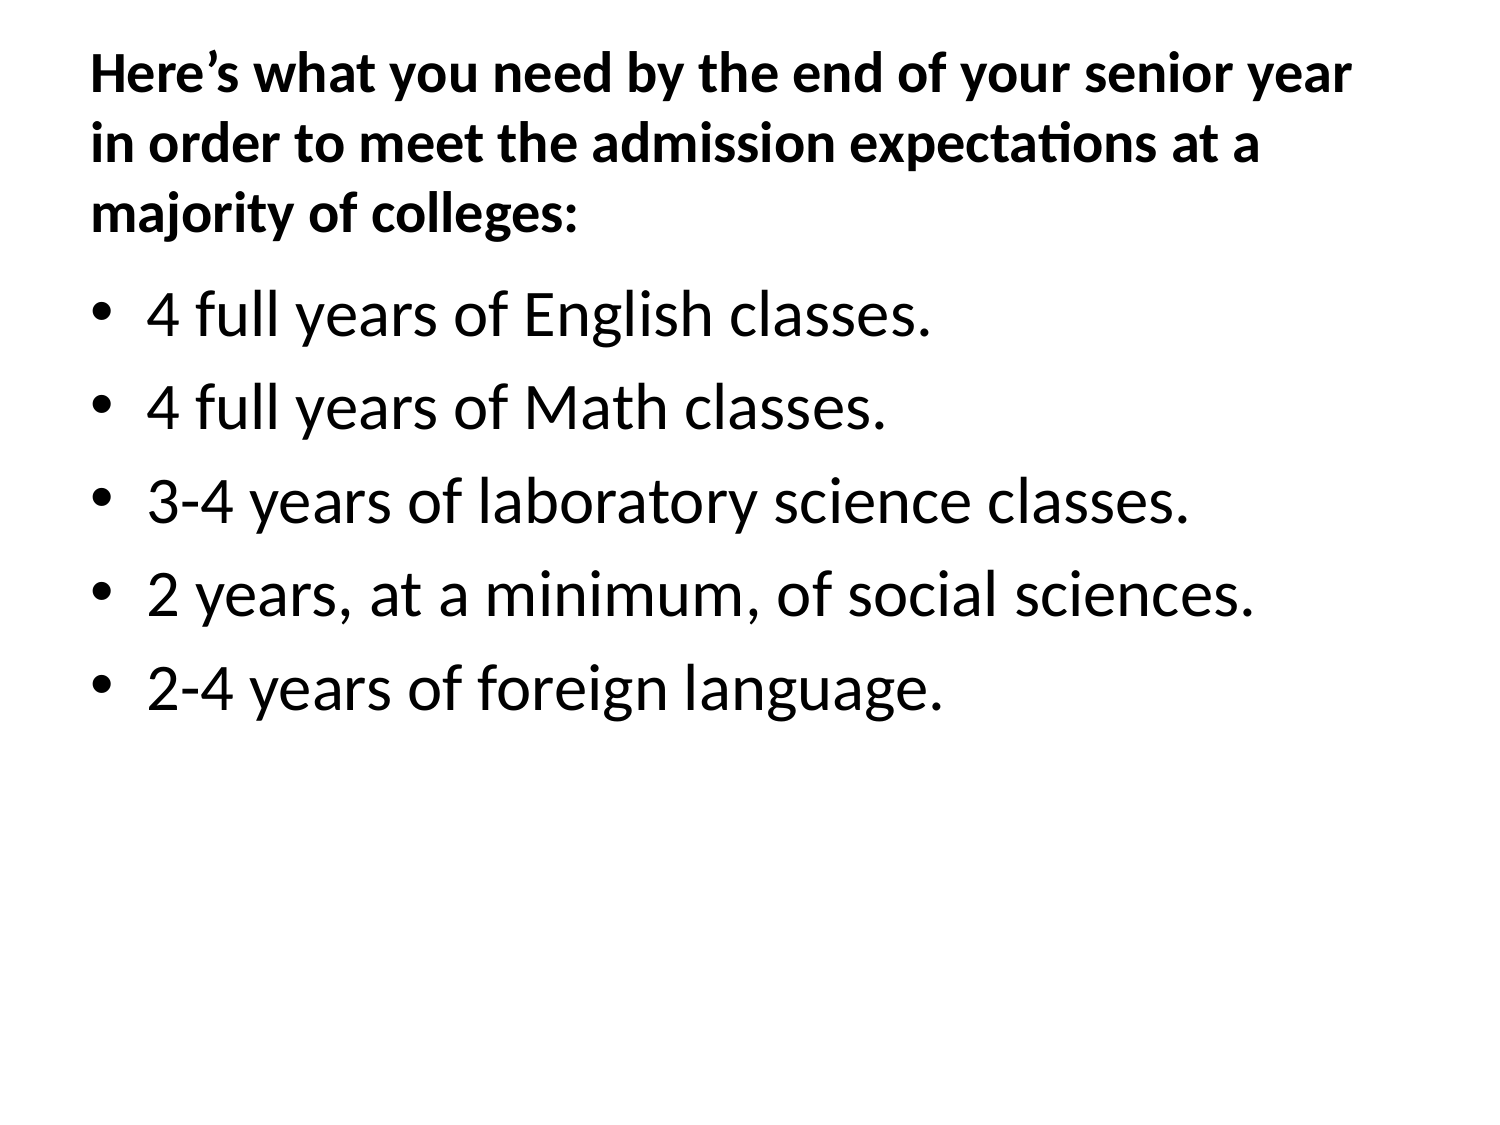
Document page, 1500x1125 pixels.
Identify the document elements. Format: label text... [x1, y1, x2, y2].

list 4 full years of English classes. 4 full years of Math classes. 3-4 years of laboratory science classes. 2 years, at a minimum, of social sciences. 2-4 years of foreign language. [75, 262, 1425, 1005]
title Here’s what you need by the end of your senior year in order to meet the admission expectations at a majority of colleges: [75, 45, 1425, 233]
